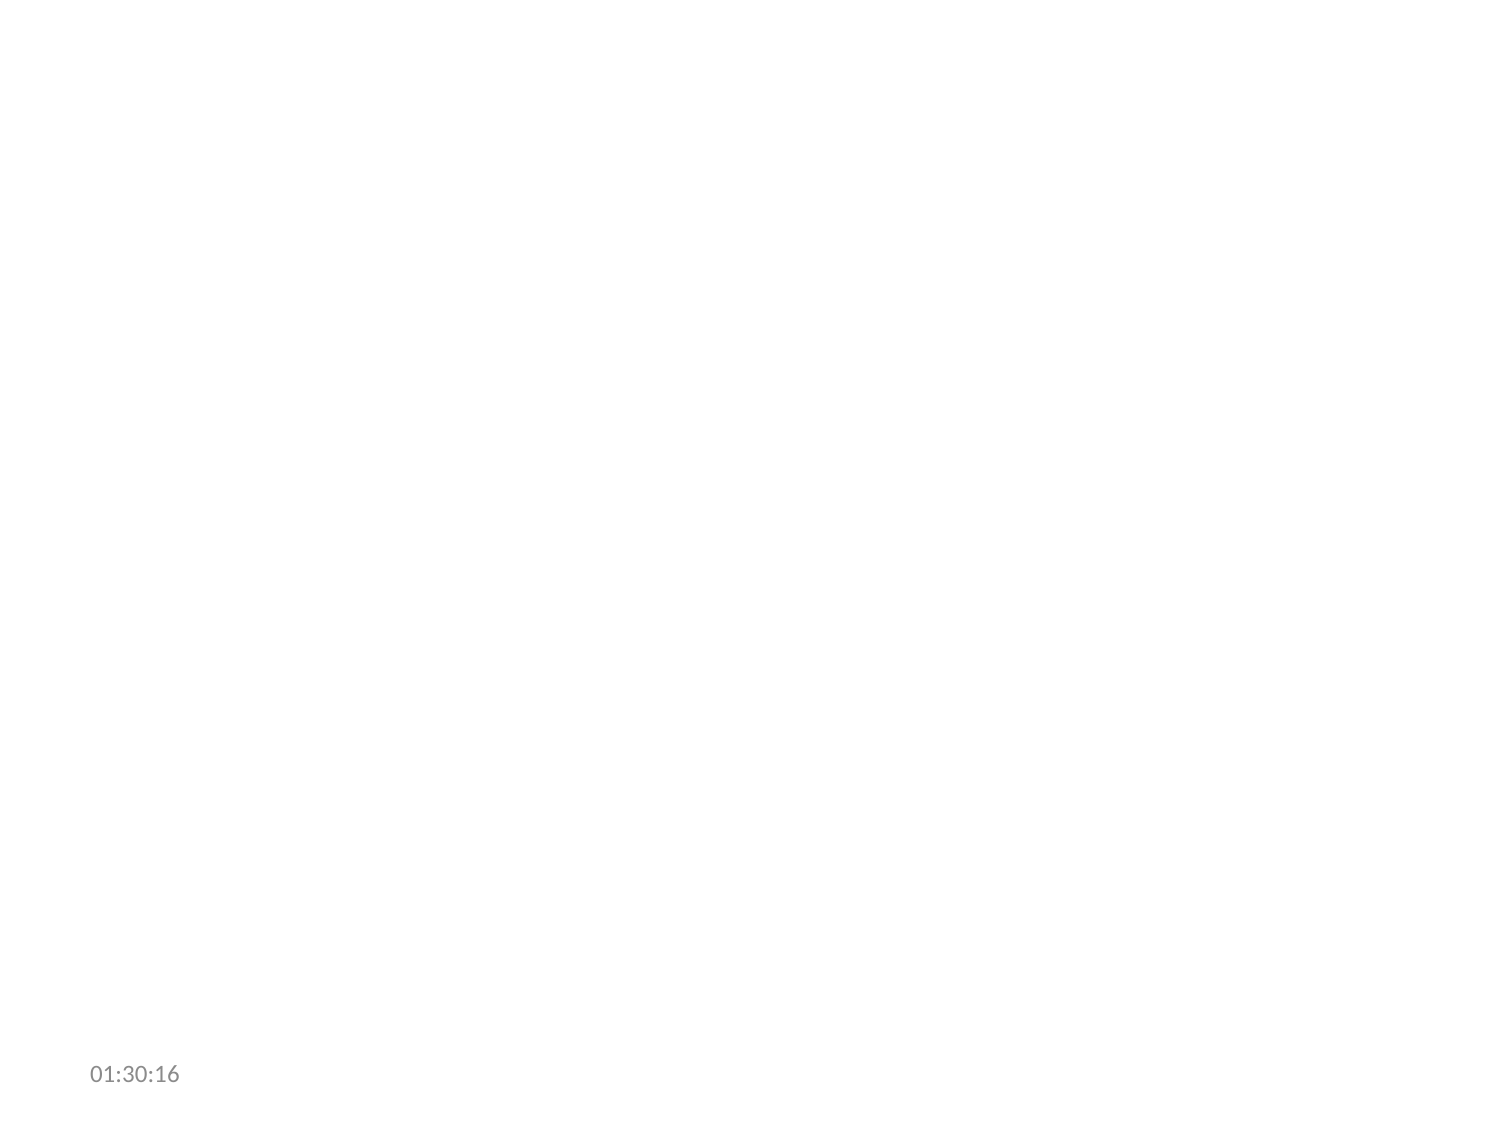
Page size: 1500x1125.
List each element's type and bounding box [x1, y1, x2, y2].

slide_number [75, 1042, 425, 1103]
